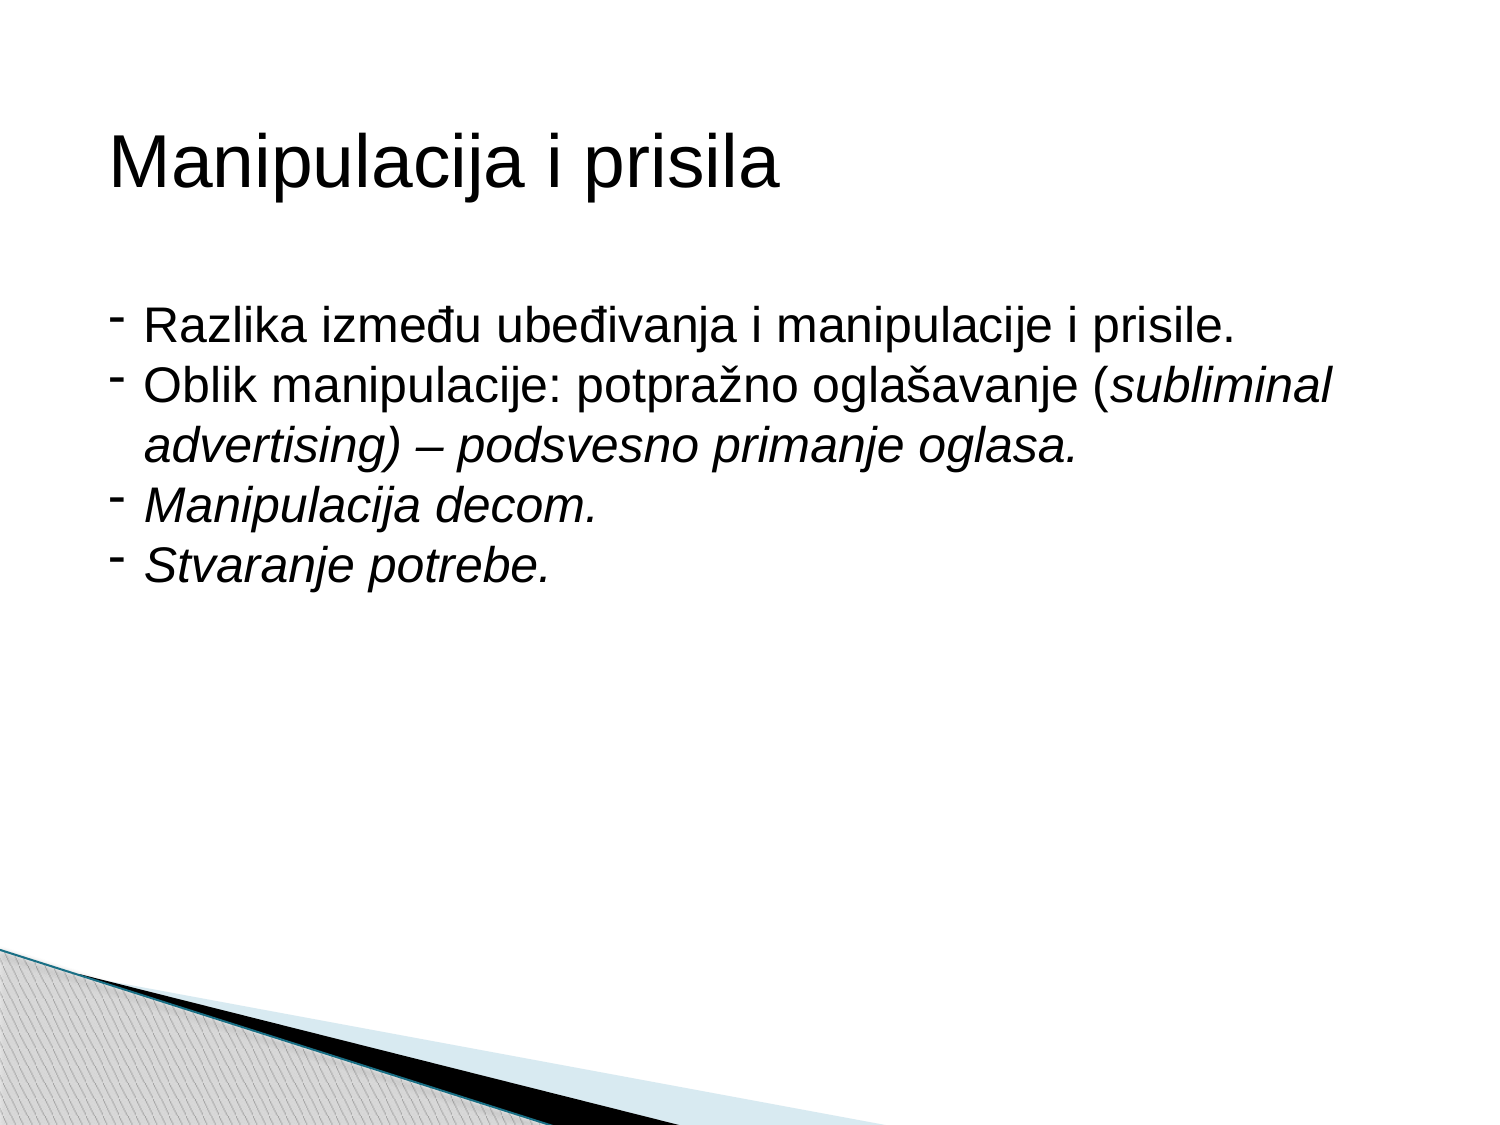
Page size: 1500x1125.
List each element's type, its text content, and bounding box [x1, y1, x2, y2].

text_box Manipulacija i prisila Razlika između ubeđivanja i manipulacije i prisile. Oblik manipulacije: potpražno oglašavanje (subliminal advertising) – podsvesno primanje oglasa. Manipulacija decom. Stvaranje potrebe. [93, 105, 1430, 1125]
